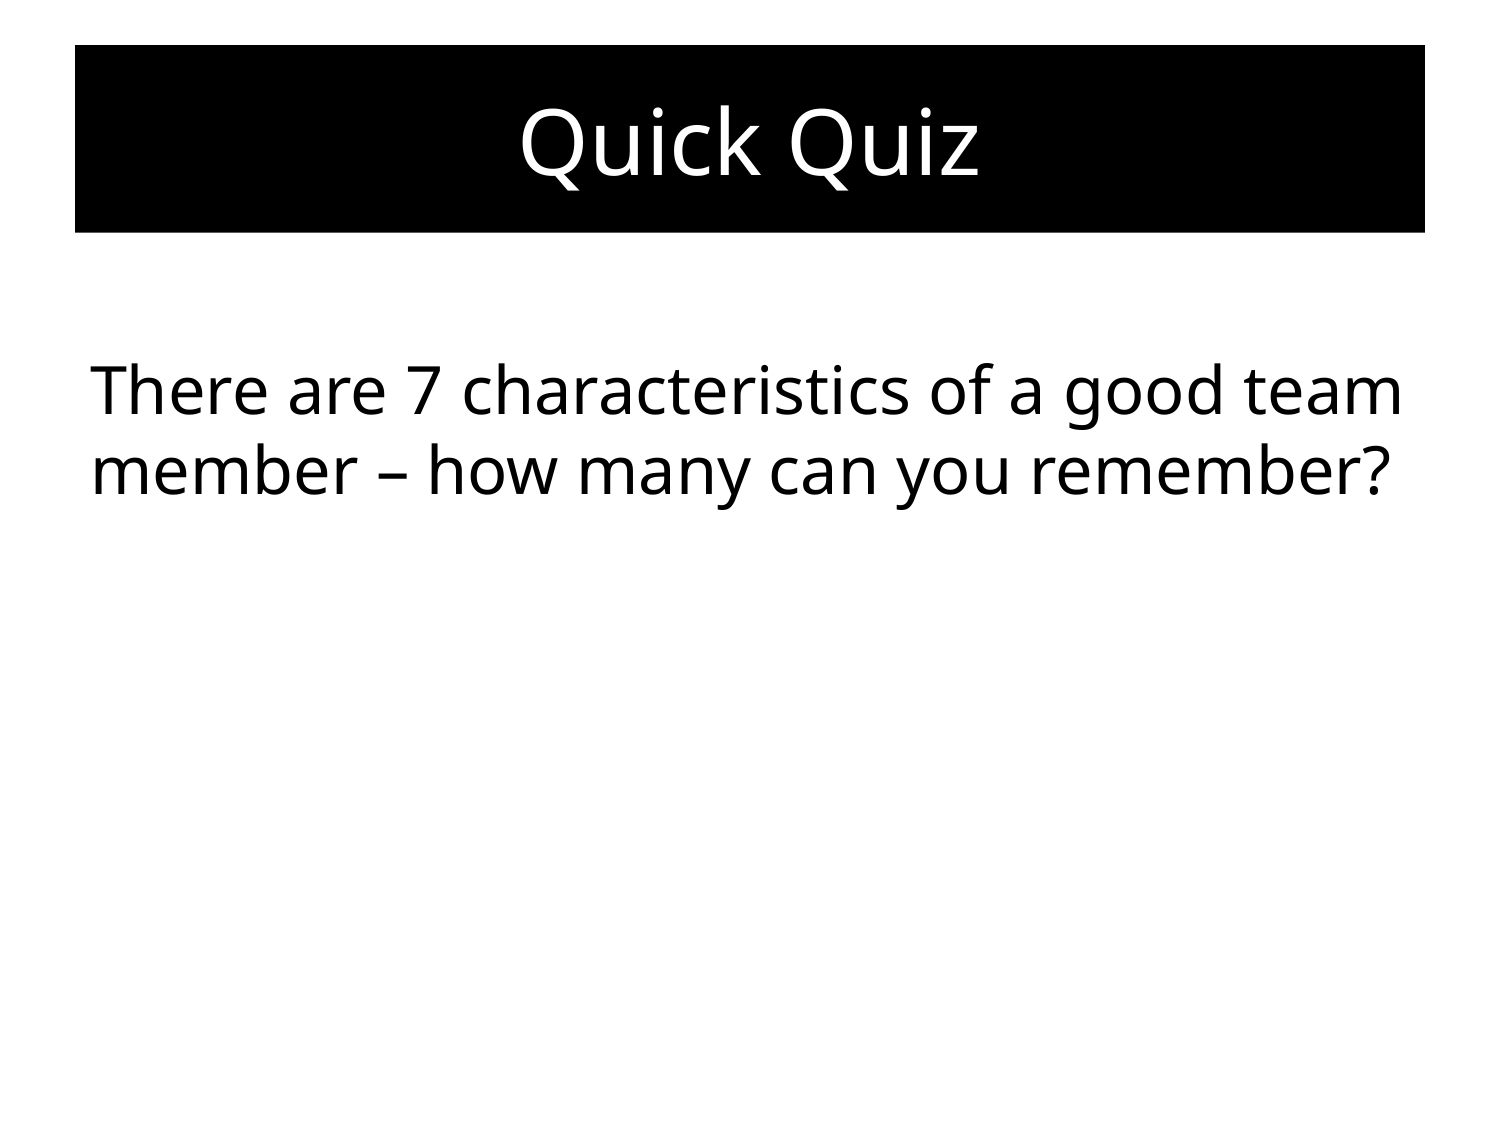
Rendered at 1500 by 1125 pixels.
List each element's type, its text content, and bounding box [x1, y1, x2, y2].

list There are 7 characteristics of a good team member – how many can you remember? [75, 339, 1425, 1005]
title Quick Quiz [75, 45, 1425, 233]
